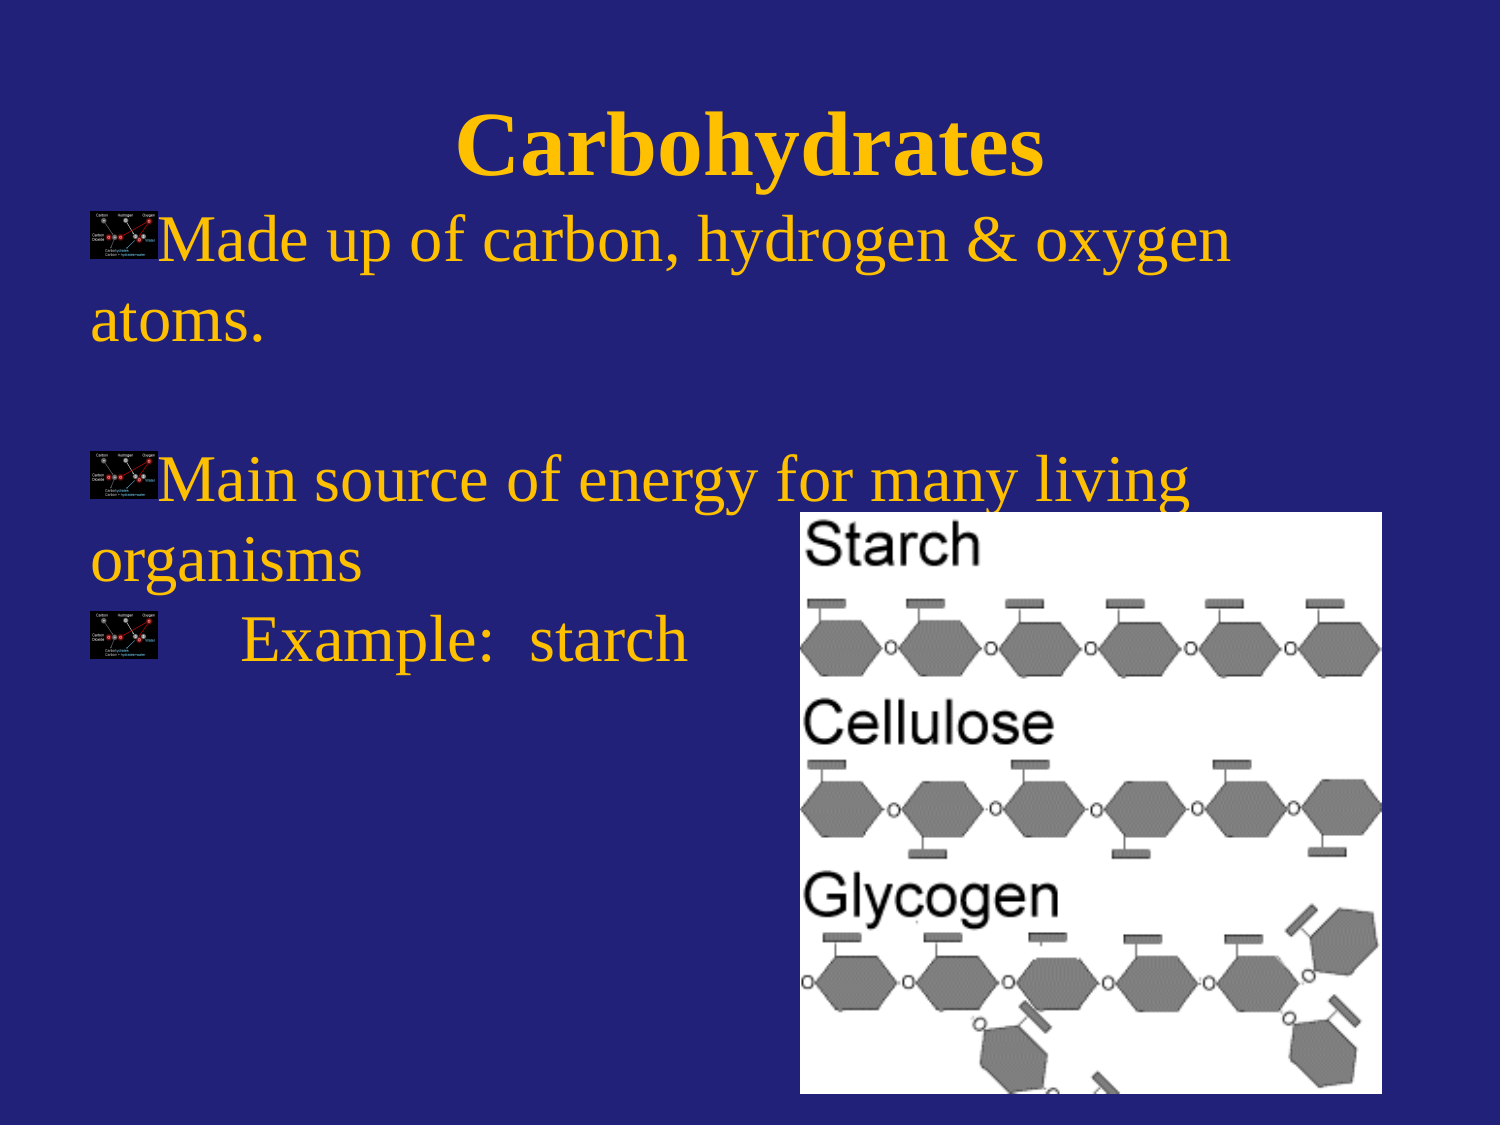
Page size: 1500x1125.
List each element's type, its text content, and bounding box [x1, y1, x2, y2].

picture [90, 611, 158, 659]
picture [90, 451, 158, 499]
picture [90, 211, 158, 259]
list Made up of carbon, hydrogen & oxygen atoms. Main source of energy for many living organisms Example: starch [75, 187, 1425, 1005]
title Carbohydrates [75, 45, 1425, 187]
picture [799, 512, 1382, 1094]
